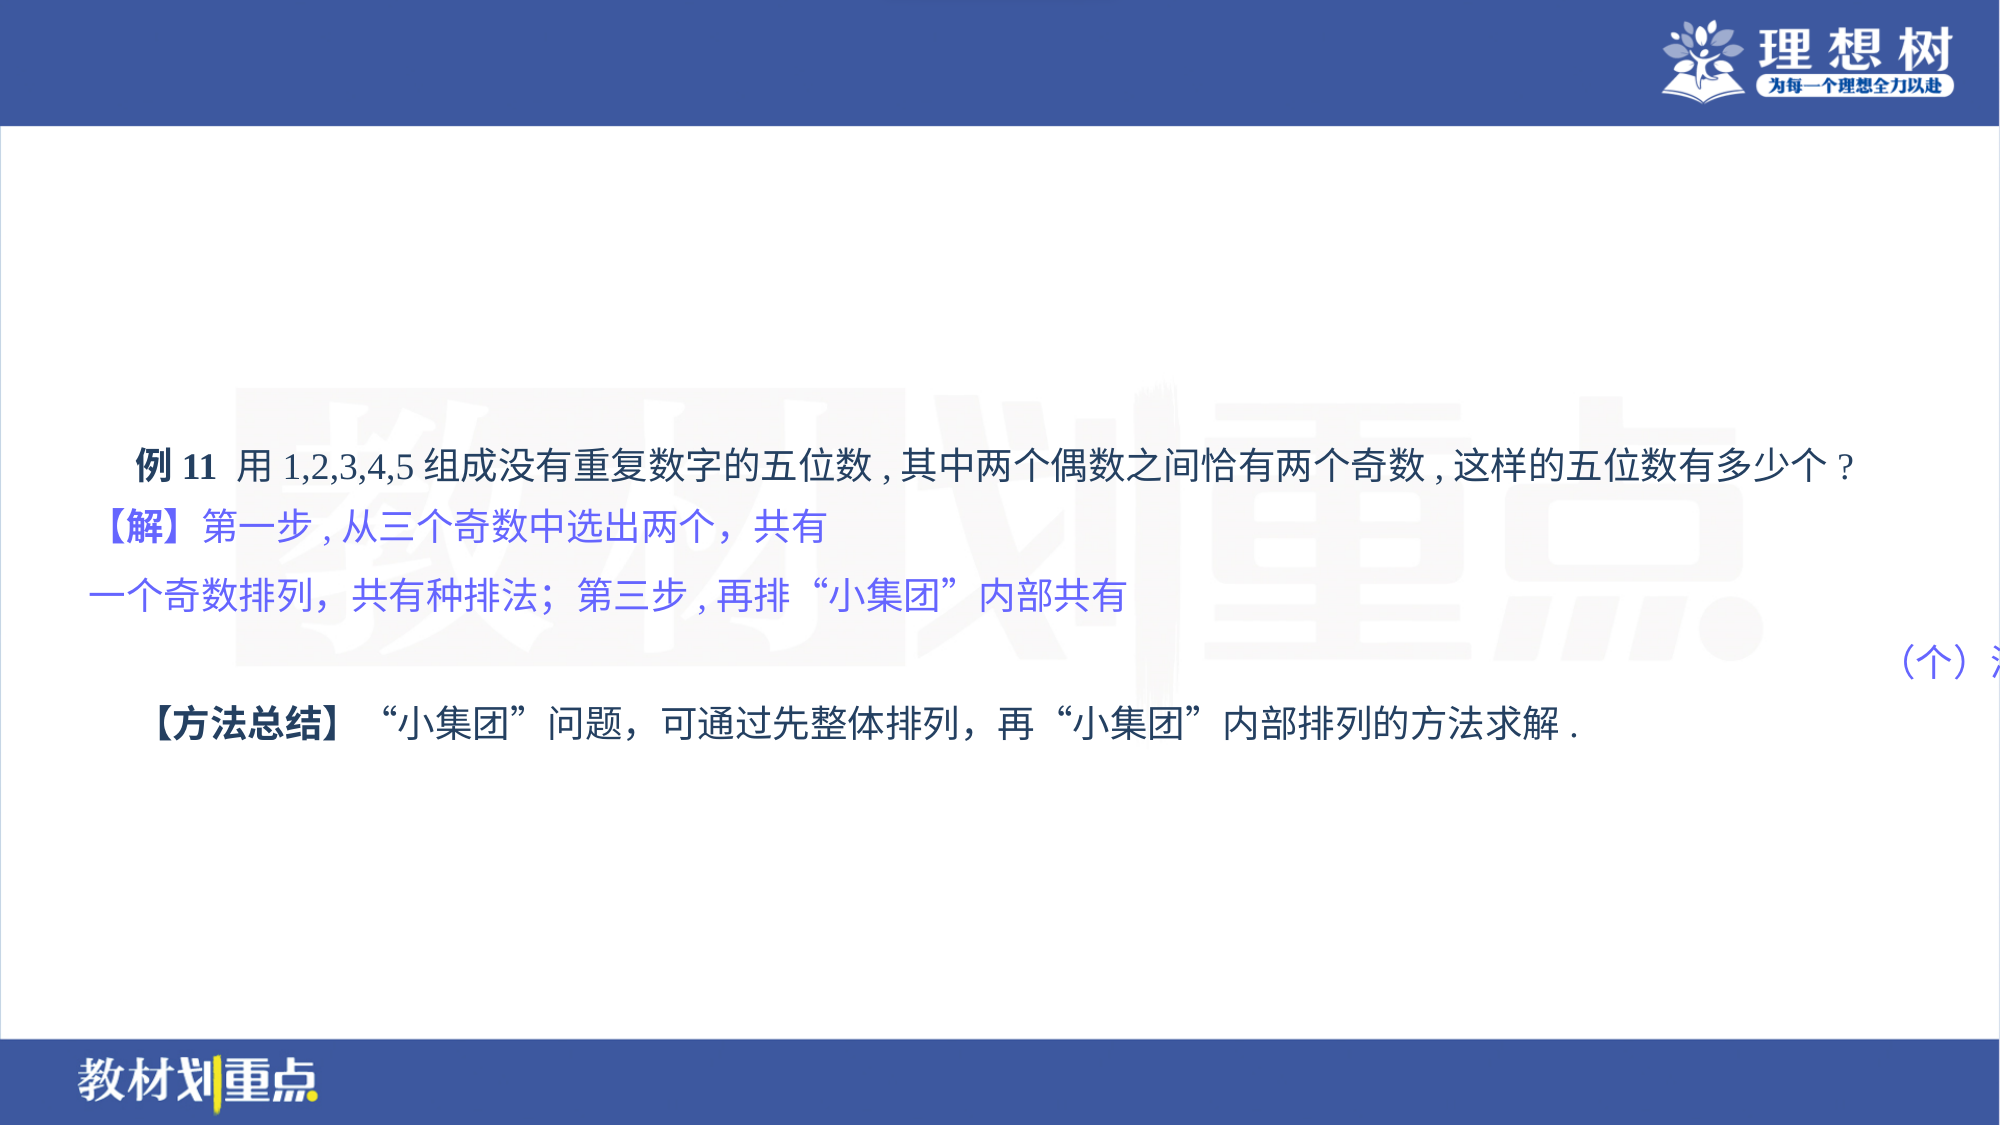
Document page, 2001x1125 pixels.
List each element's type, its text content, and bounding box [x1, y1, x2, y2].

text_box 例11 用1,2,3,4,5组成没有重复数字的五位数,其中两个偶数之间恰有两个奇数,这样的五位数有多少个? [88, 420, 1911, 480]
text_box 【方法总结】“小集团”问题，可通过先整体排列，再“小集团”内部排列的方法求解. [88, 678, 1911, 738]
picture [0, 0, 2000, 1125]
